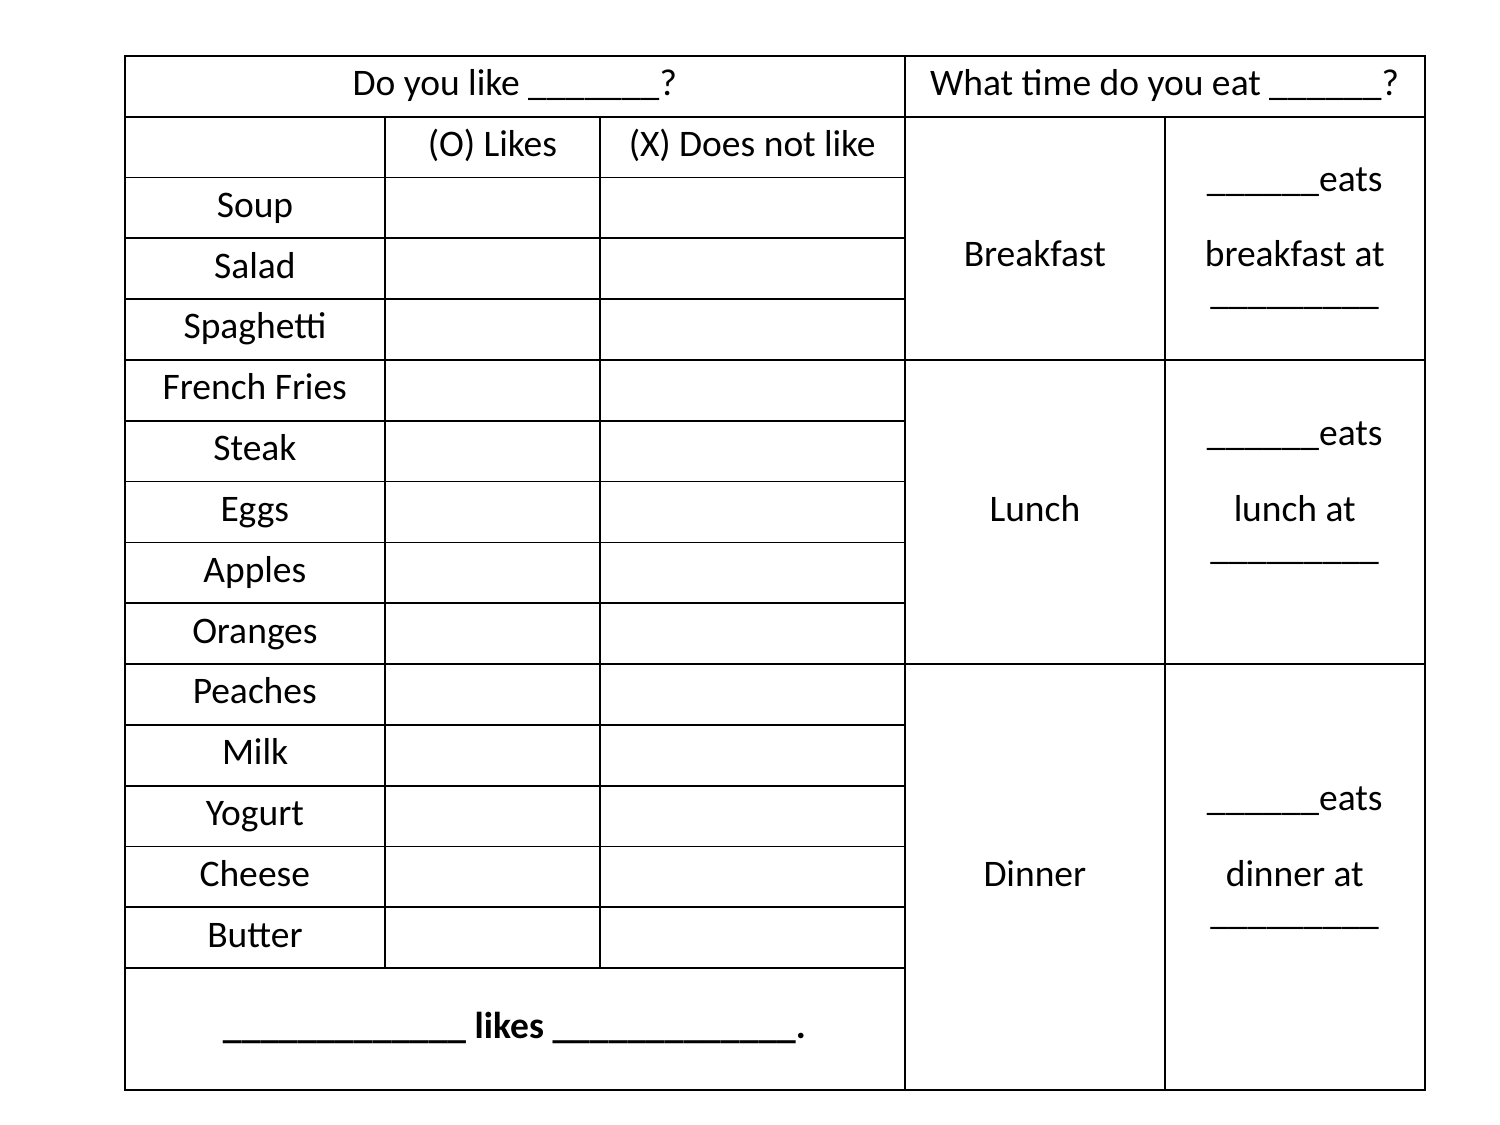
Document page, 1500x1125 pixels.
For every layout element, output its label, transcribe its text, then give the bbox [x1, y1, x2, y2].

table_cell Milk [126, 726, 384, 785]
table_cell Dinner [906, 665, 1164, 1089]
table_cell (X) Does not like [601, 118, 904, 177]
table_cell (O) Likes [386, 118, 599, 177]
table_cell Cheese [126, 847, 384, 906]
table_cell [601, 422, 904, 481]
table_cell ______eats dinner at _________ [1166, 665, 1424, 1089]
table_cell [601, 178, 904, 237]
table_cell [386, 239, 599, 298]
table_cell [601, 847, 904, 906]
table_cell [601, 482, 904, 542]
table_header What time do you eat ______? [906, 57, 1424, 116]
table_cell [601, 361, 904, 420]
table_header Do you like _______? [126, 57, 904, 116]
table_cell Oranges [126, 604, 384, 663]
table_cell Steak [126, 422, 384, 481]
table_cell Lunch [906, 361, 1164, 663]
table_cell French Fries [126, 361, 384, 420]
table_cell [386, 361, 599, 420]
table_cell [601, 604, 904, 663]
table_cell Peaches [126, 665, 384, 724]
table_cell [386, 482, 599, 542]
table_cell Apples [126, 543, 384, 602]
table_cell ______eats lunch at _________ [1166, 361, 1424, 663]
table_cell [601, 300, 904, 359]
table_cell Soup [126, 178, 384, 237]
table_cell _____________ likes _____________. [126, 969, 904, 1089]
table_cell Butter [126, 908, 384, 967]
table_cell Yogurt [126, 787, 384, 846]
table_cell Salad [126, 239, 384, 298]
table_cell ______eats breakfast at _________ [1166, 118, 1424, 359]
table_cell [601, 908, 904, 967]
table_cell [386, 178, 599, 237]
table_cell Spaghetti [126, 300, 384, 359]
table_cell [601, 239, 904, 298]
table_cell Breakfast [906, 118, 1164, 359]
table_cell [386, 300, 599, 359]
table_cell [126, 118, 384, 177]
table_cell [601, 543, 904, 602]
table_cell [386, 726, 599, 785]
table_cell [386, 543, 599, 602]
table_cell [386, 604, 599, 663]
table_cell [601, 665, 904, 724]
table_cell Eggs [126, 482, 384, 542]
table_cell [601, 787, 904, 846]
table_cell [386, 665, 599, 724]
table_cell [386, 908, 599, 967]
table_cell [386, 787, 599, 846]
table_cell [386, 422, 599, 481]
table_cell [386, 847, 599, 906]
table_cell [601, 726, 904, 785]
